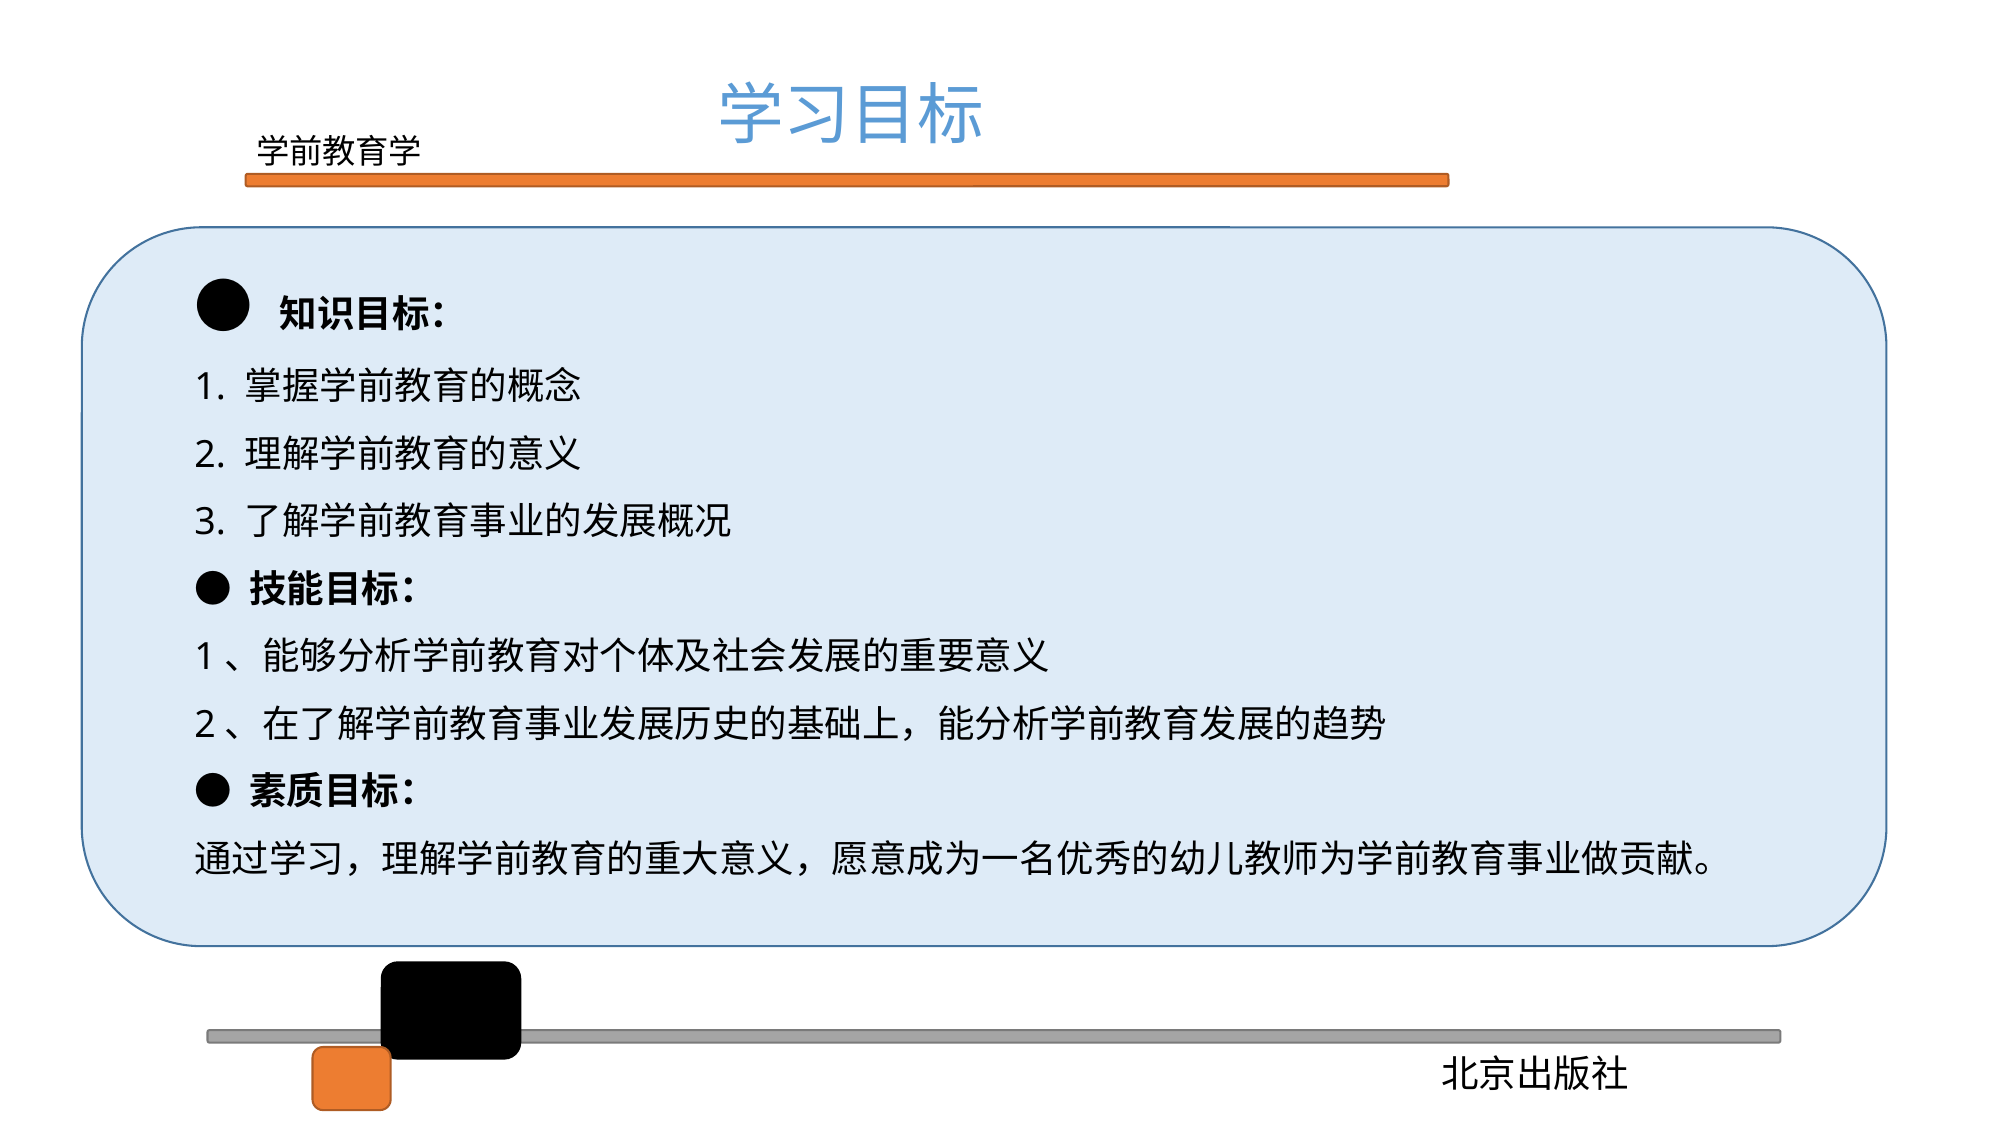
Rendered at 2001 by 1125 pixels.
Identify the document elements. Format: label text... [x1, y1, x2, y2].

text_box [80, 228, 1872, 948]
text_box ● 知识目标： 1. 掌握学前教育的概念 2. 理解学前教育的意义 3. 了解学前教育事业的发展概况 ● 技能目标： 1、能够分析学前教育对个体及社会发展的重要意义 2、在了解学前教育事业发展历史的基础上，能分析学前教育发展的趋势 ● 素质目标： 通过学习，理解学前教育的重大意义，愿意成为一名优秀的幼儿教师为学前教育事业做贡献。 [179, 227, 1911, 887]
text_box 学习目标 [702, 64, 1000, 160]
